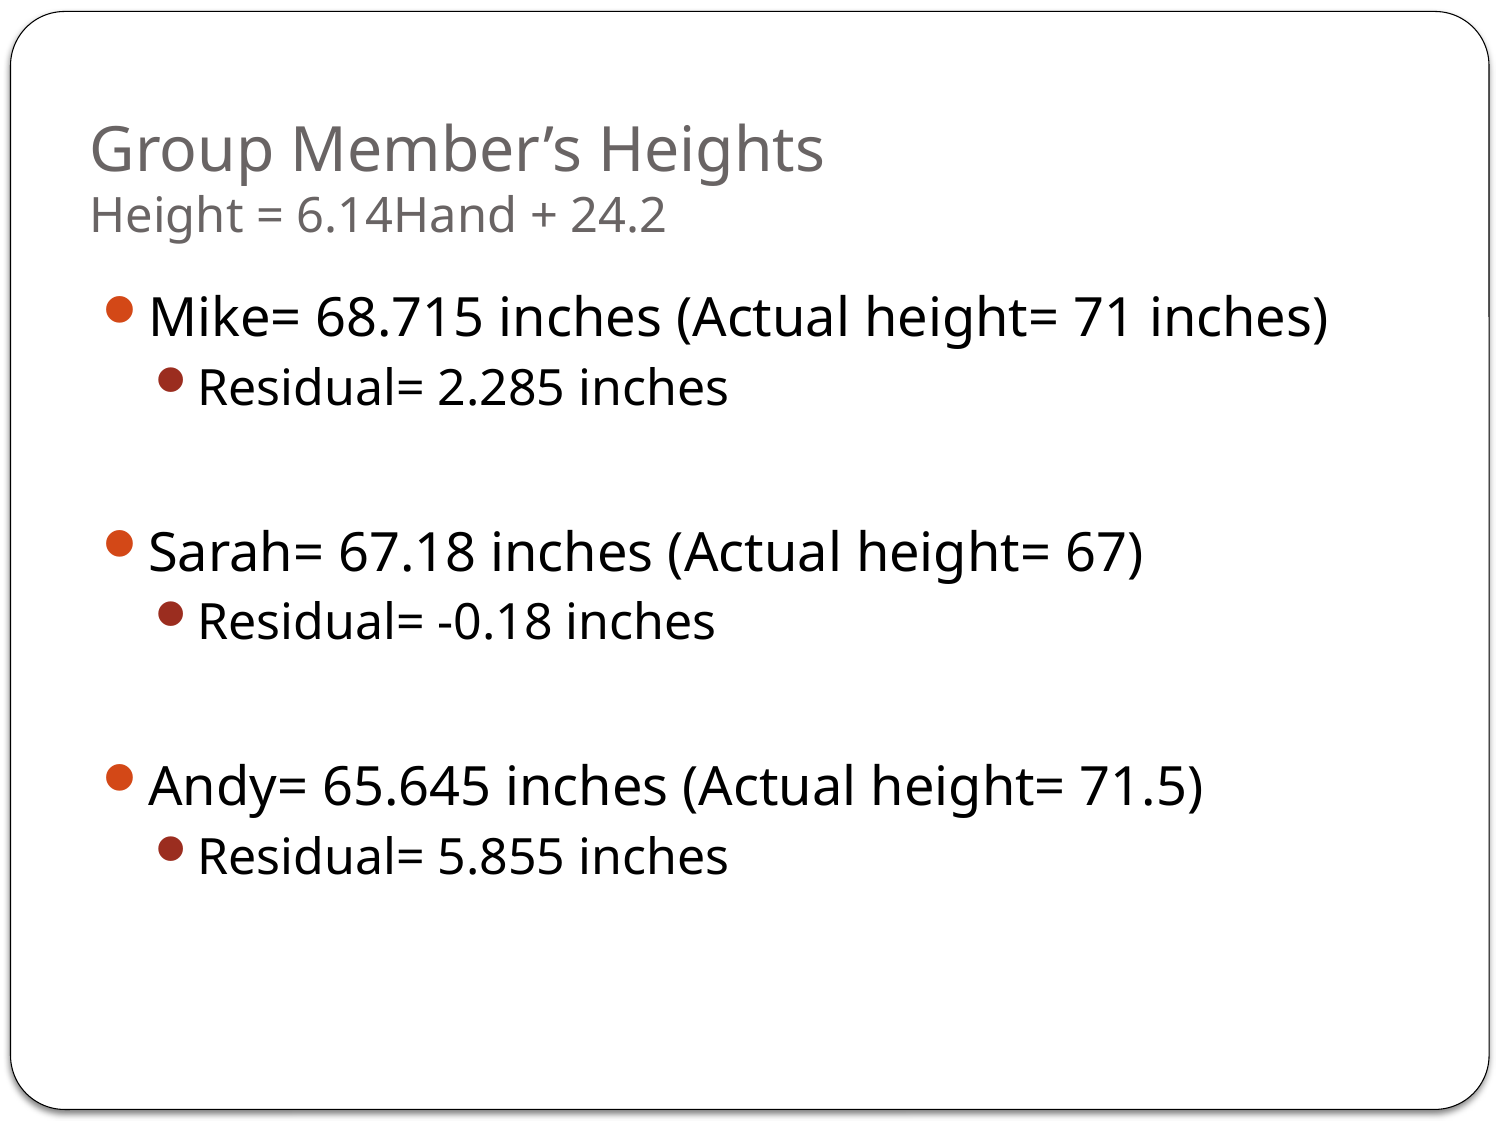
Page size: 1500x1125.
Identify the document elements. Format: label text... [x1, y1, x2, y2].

list Mike= 68.715 inches (Actual height= 71 inches) Residual= 2.285 inches Sarah= 67.18 inches (Actual height= 67) Residual= -0.18 inches Andy= 65.645 inches (Actual height= 71.5) Residual= 5.855 inches [87, 275, 1438, 1018]
title Group Member’s Heights Height = 6.14Hand + 24.2 [75, 99, 1425, 318]
